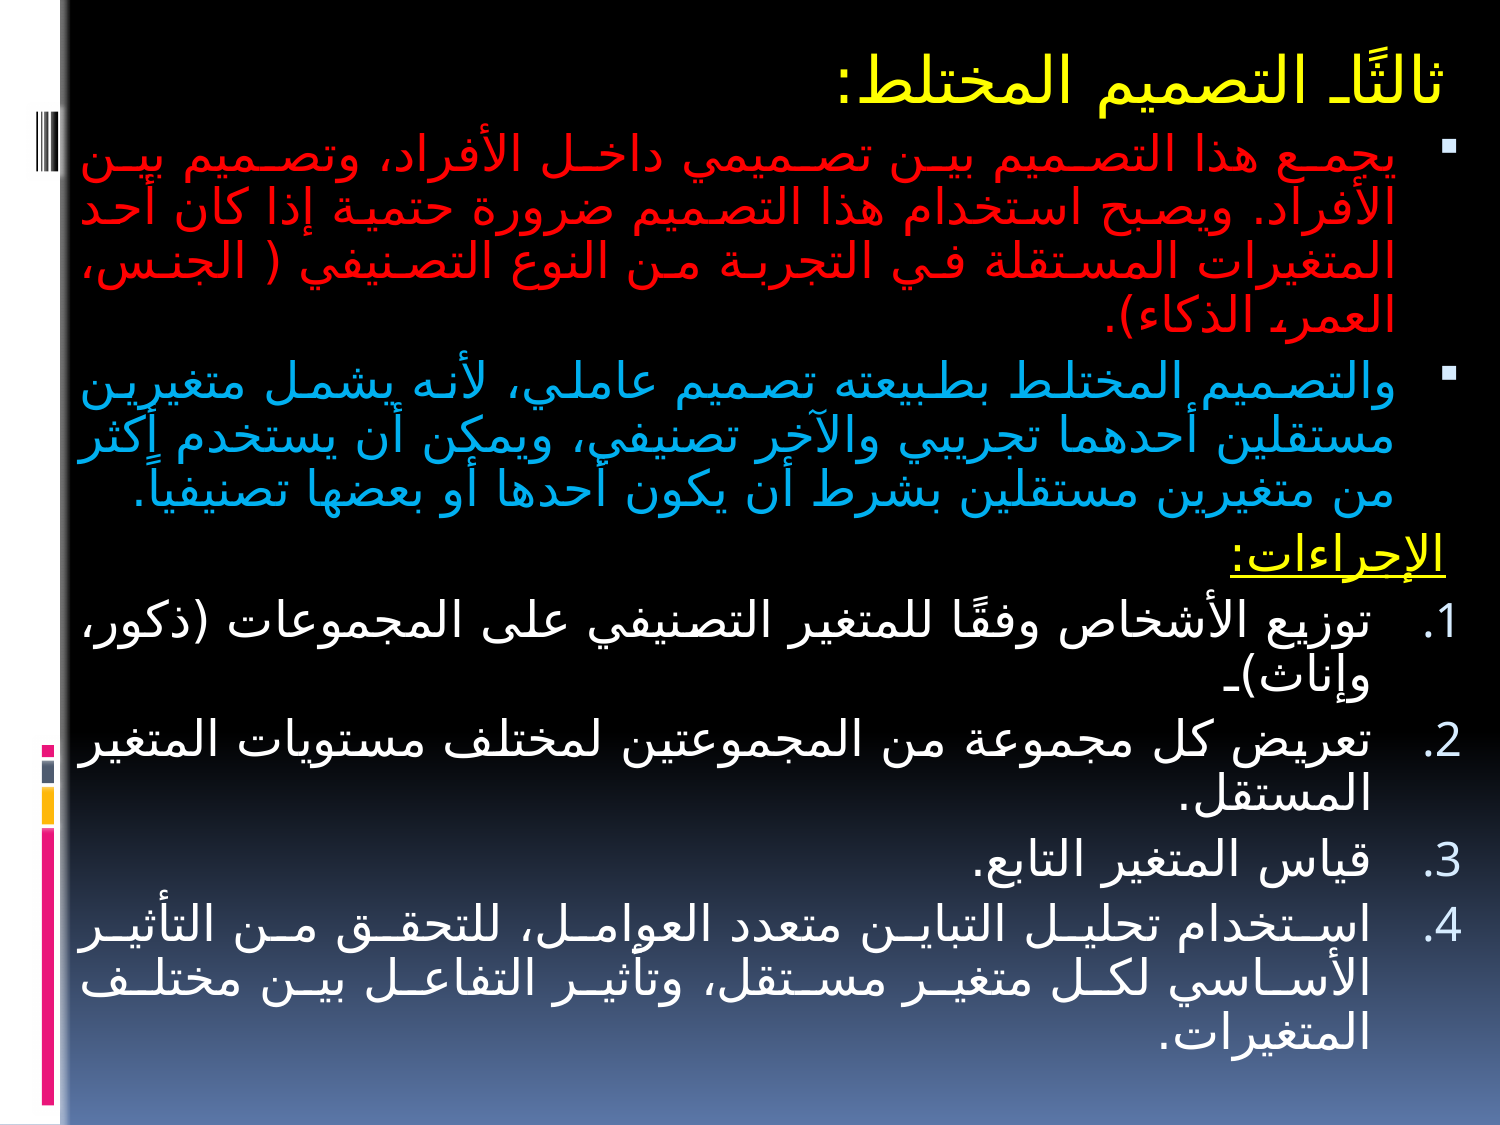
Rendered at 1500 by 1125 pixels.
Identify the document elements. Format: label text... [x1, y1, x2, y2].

list ثالثًاـ التصميم المختلط: يجمع هذا التصميم بين تصميمي داخل الأفراد، وتصميم بين الأفراد. ويصبح استخدام هذا التصميم ضرورة حتمية إذا كان أحد المتغيرات المستقلة في التجربة من النوع التصنيفي ( الجنس، العمر، الذكاء). والتصميم المختلط بطبيعته تصميم عاملي، لأنه يشمل متغيرين مستقلين أحدهما تجريبي والآخر تصنيفي، ويمكن أن يستخدم أكثر من متغيرين مستقلين بشرط أن يكون أحدها أو بعضها تصنيفياً. الإجراءات: توزيع الأشخاص وفقًا للمتغير التصنيفي على المجموعات (ذكور، وإناث)ـ تعريض كل مجموعة من المجموعتين لمختلف مستويات المتغير المستقل. قياس المتغير التابع. استخدام تحليل التباين متعدد العوامل، للتحقق من التأثير الأساسي لكل متغير مستقل، وتأثير التفاعل بين مختلف المتغيرات. [64, 30, 1471, 1083]
